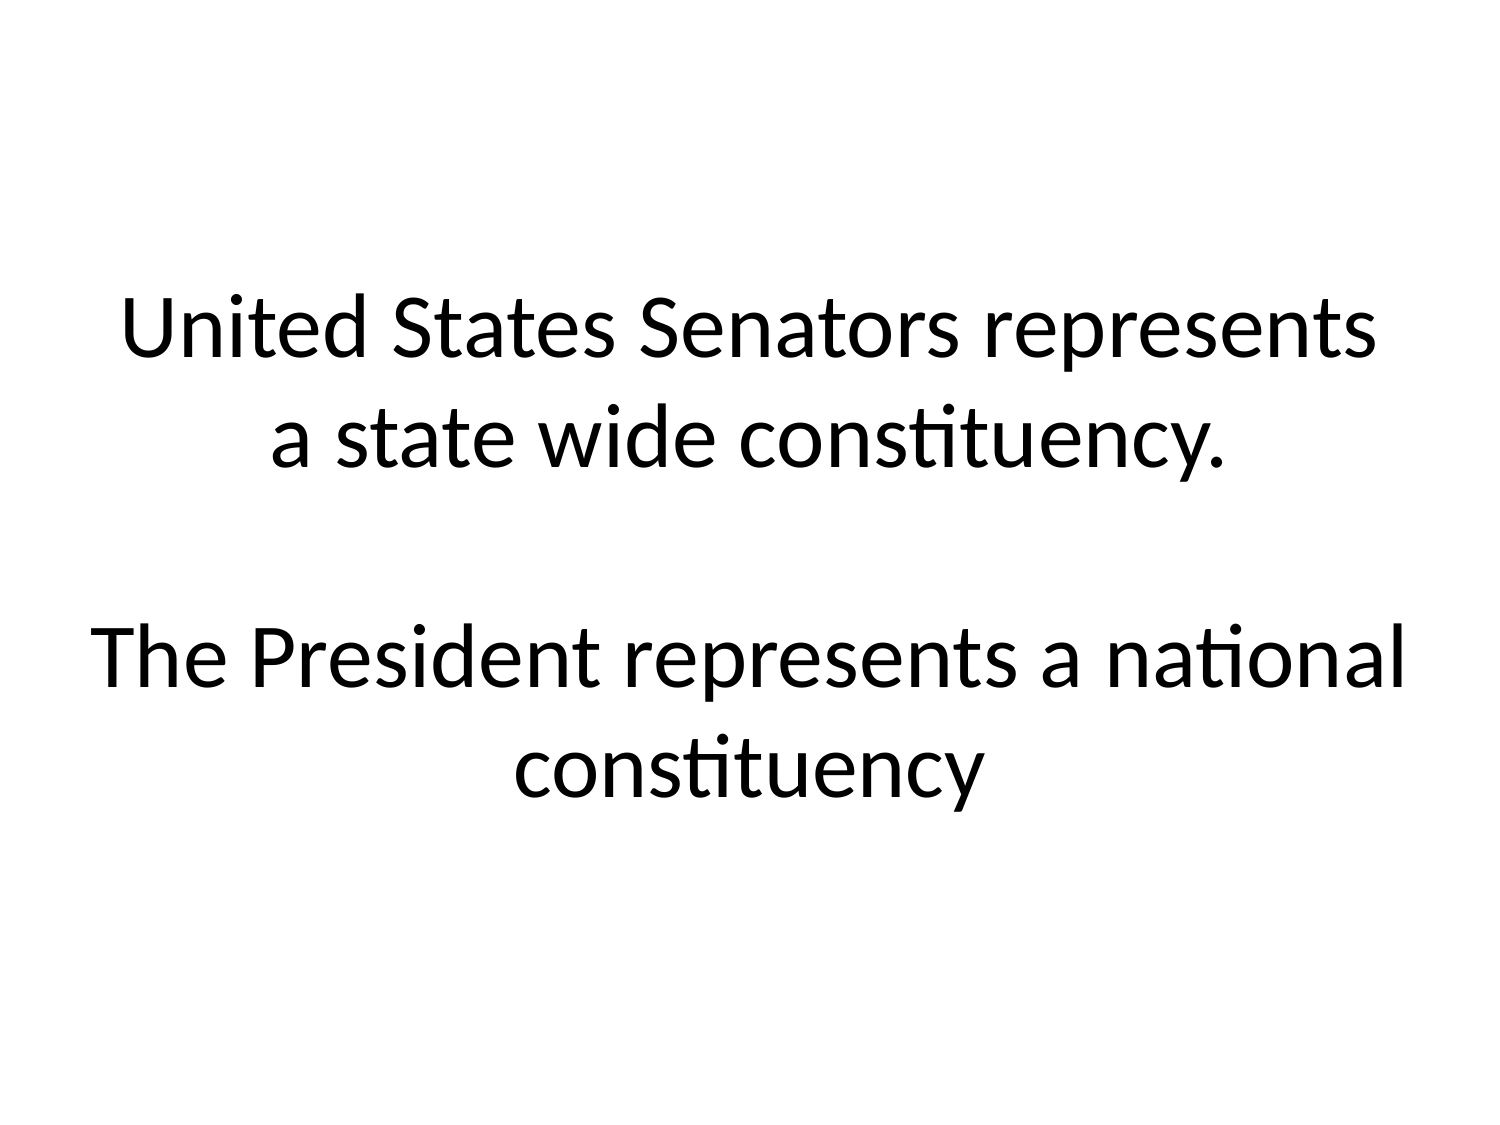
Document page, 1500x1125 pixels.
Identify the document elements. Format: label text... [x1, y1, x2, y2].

title United States Senators represents a state wide constituency. The President represents a national constituency [74, 44, 1426, 1038]
